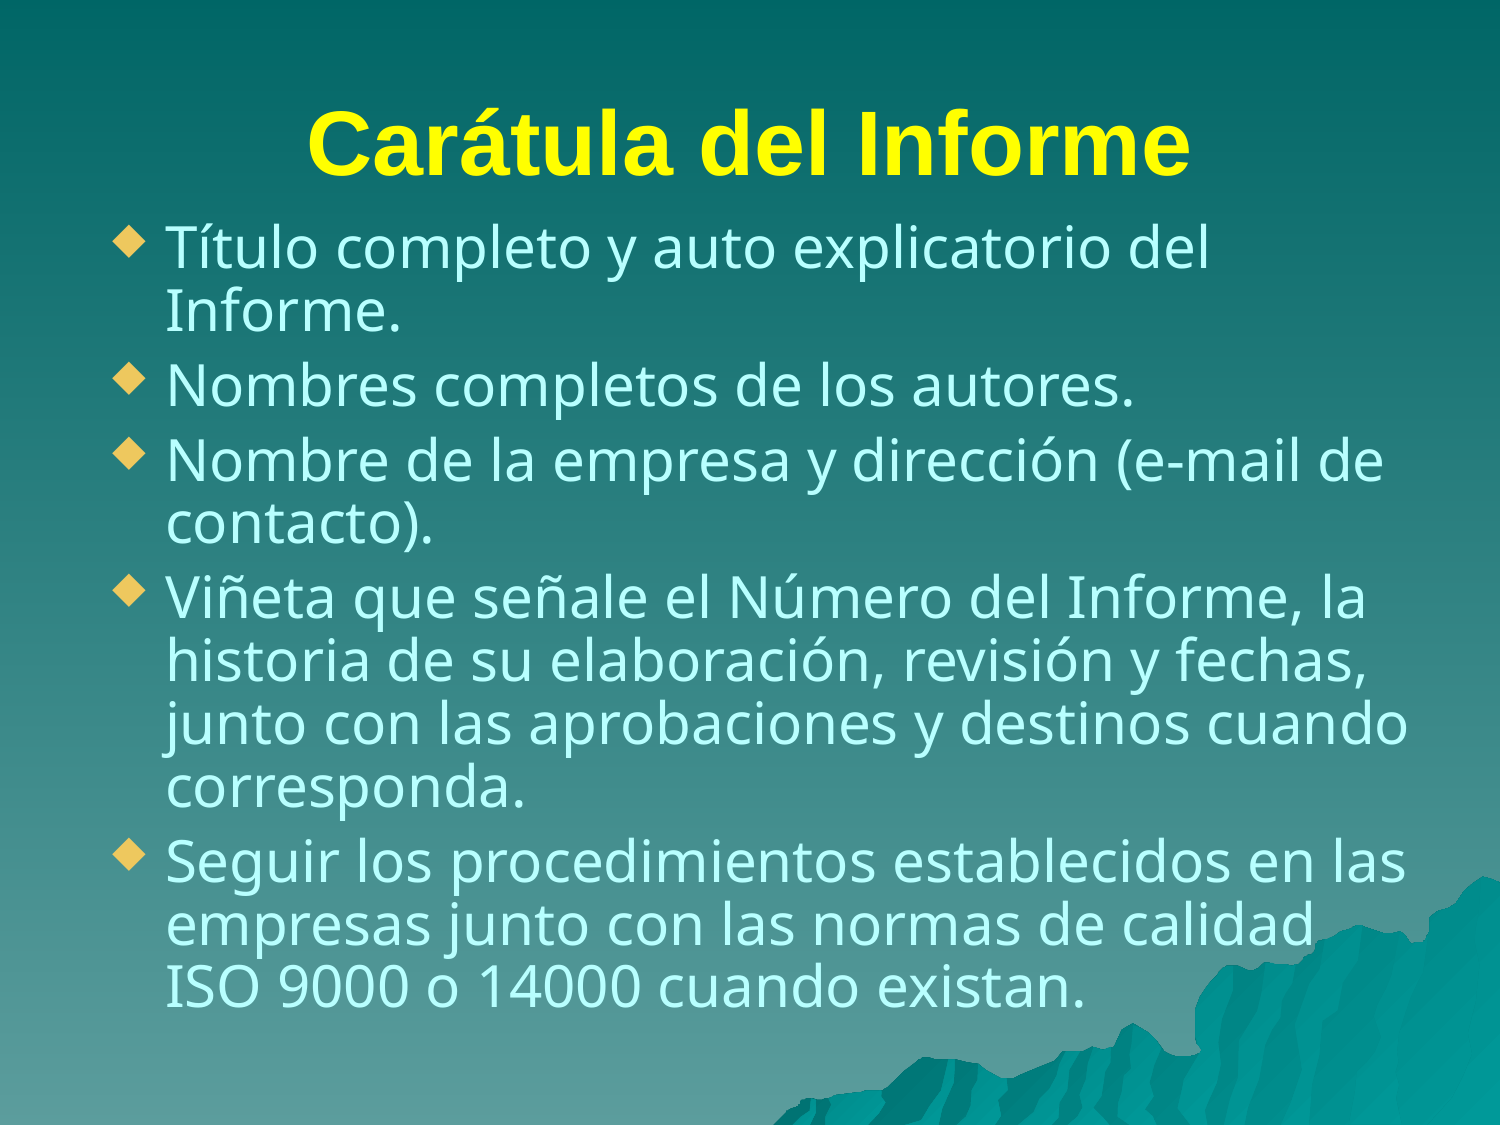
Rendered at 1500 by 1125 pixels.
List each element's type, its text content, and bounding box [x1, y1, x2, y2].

list Título completo y auto explicatorio del Informe. Nombres completos de los autores. Nombre de la empresa y dirección (e-mail de contacto). Viñeta que señale el Número del Informe, la historia de su elaboración, revisión y fechas, junto con las aprobaciones y destinos cuando corresponda. Seguir los procedimientos establecidos en las empresas junto con las normas de calidad ISO 9000 o 14000 cuando existan. [93, 210, 1444, 955]
title Carátula del Informe [74, 45, 1426, 233]
